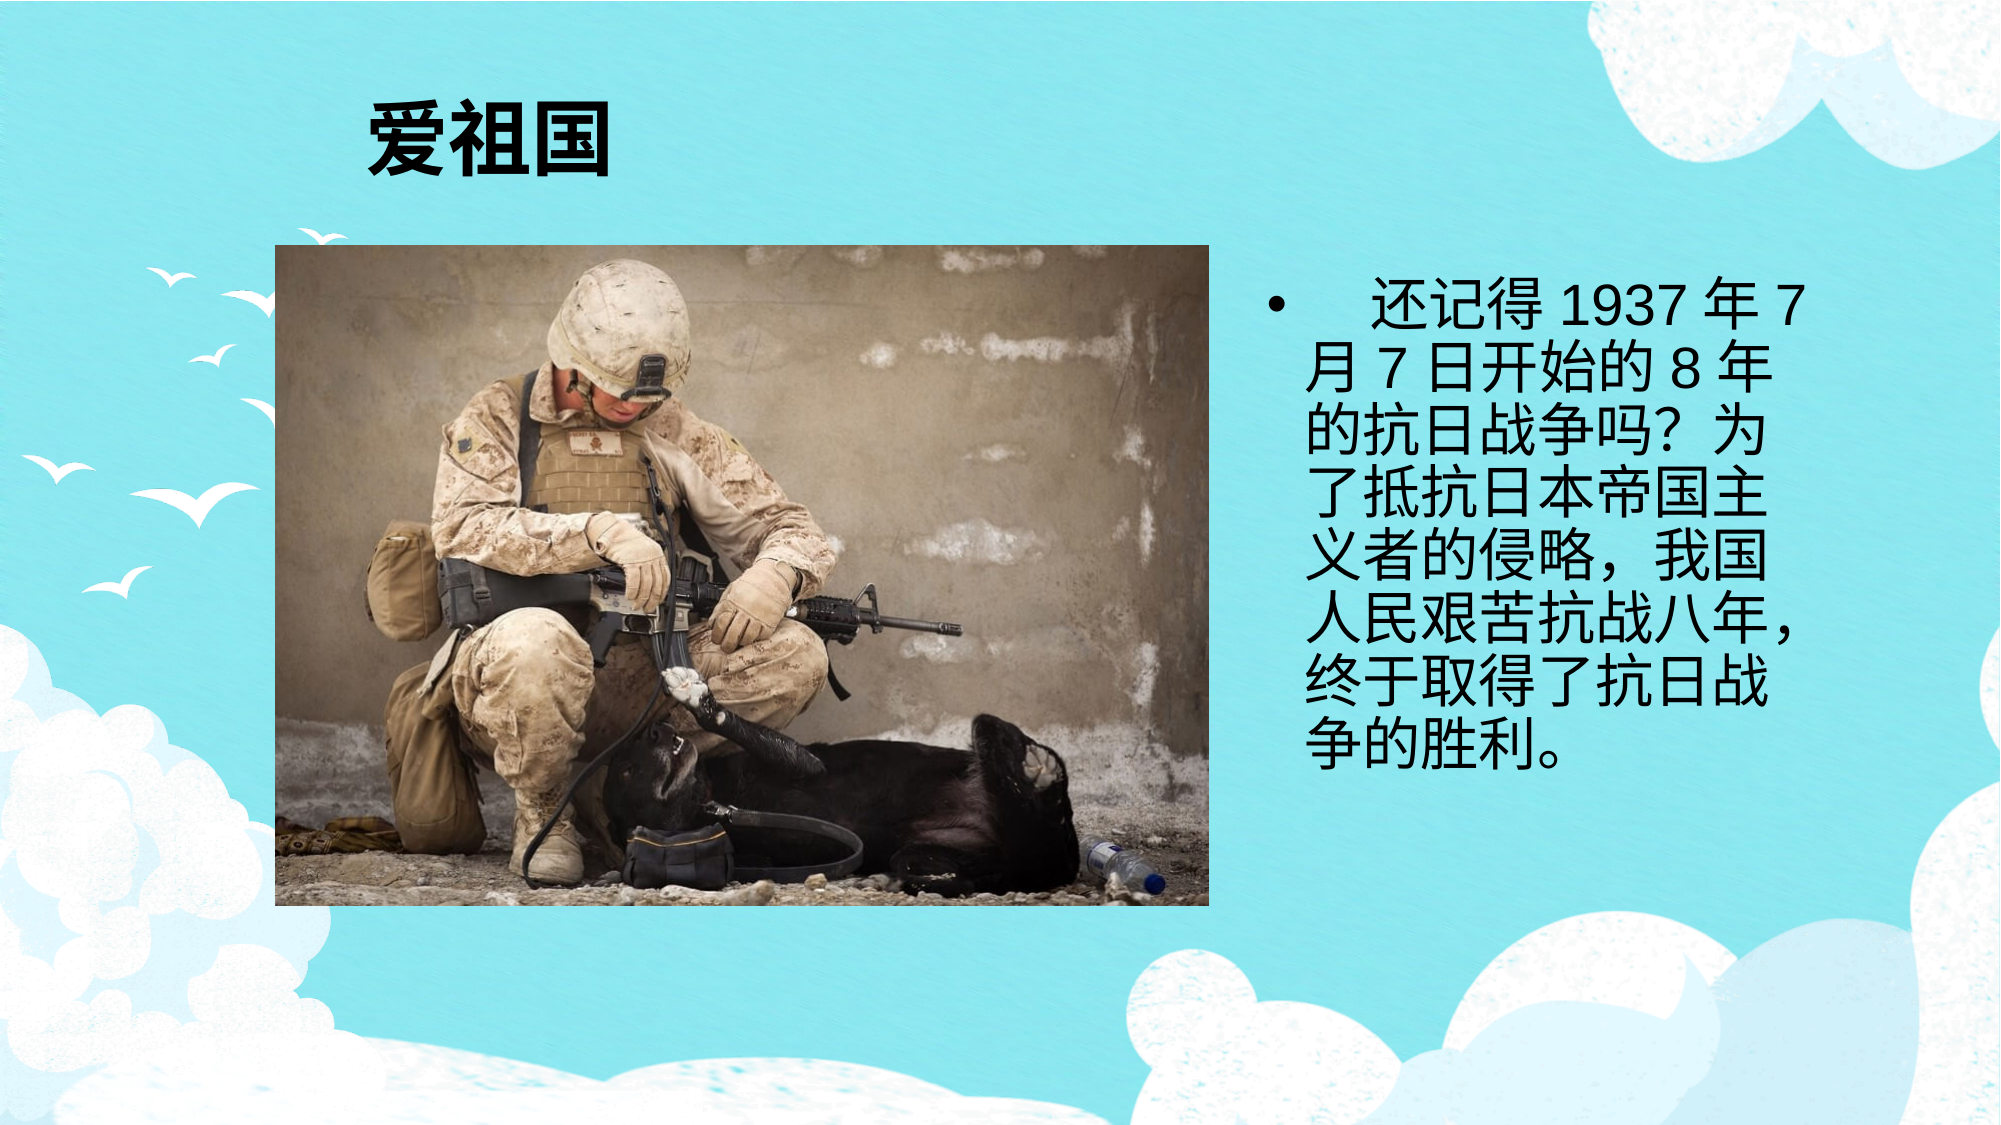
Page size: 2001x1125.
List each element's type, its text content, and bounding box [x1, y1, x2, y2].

text_box 爱祖国 [350, 78, 712, 194]
list 还记得1937年7月7日开始的8年的抗日战争吗？为了抵抗日本帝国主义者的侵略，我国人民艰苦抗战八年，终于取得了抗日战争的胜利。 [1251, 267, 1836, 927]
picture [0, 0, 2000, 1125]
